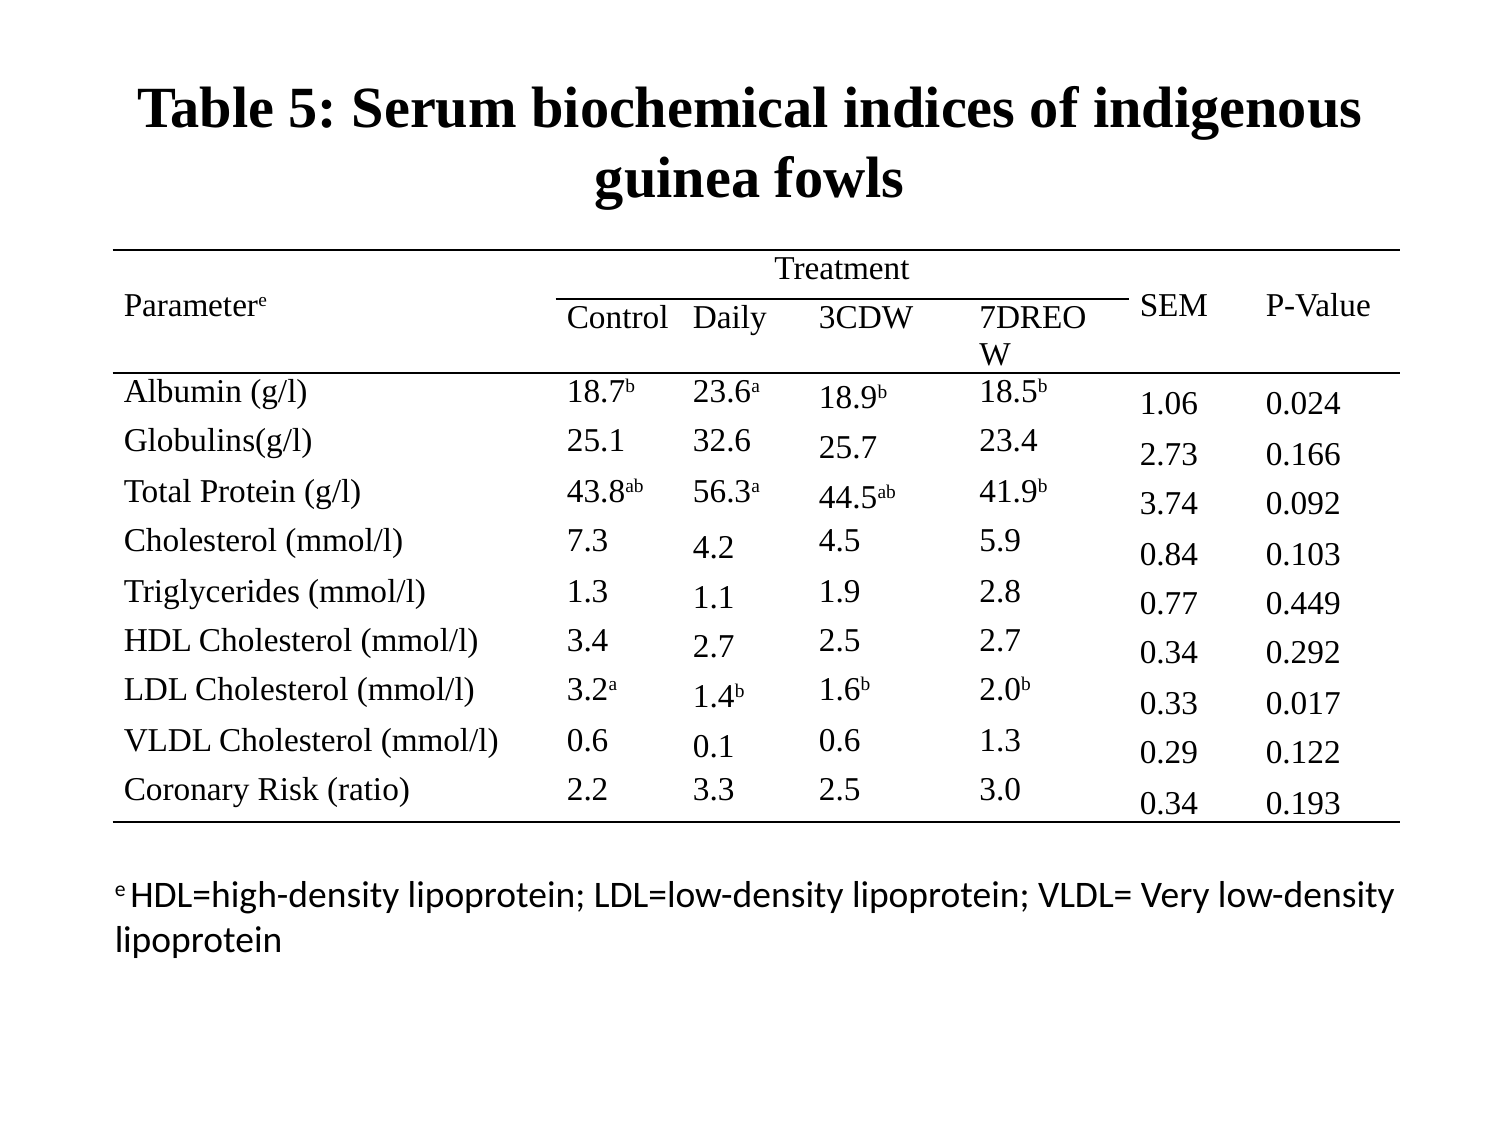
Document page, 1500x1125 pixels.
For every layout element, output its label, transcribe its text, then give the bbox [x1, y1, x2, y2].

table_cell HDL Cholesterol (mmol/l) [113, 622, 556, 670]
table_cell 0.34 [1129, 622, 1255, 670]
table_header Parametere [113, 251, 556, 372]
table_cell Total Protein (g/l) [113, 473, 556, 522]
table_header SEM [1129, 251, 1255, 372]
table_cell VLDL Cholesterol (mmol/l) [113, 722, 556, 771]
table_cell 23.6a [682, 374, 808, 421]
table_cell 3.3 [682, 771, 808, 821]
table_cell Cholesterol (mmol/l) [113, 522, 556, 573]
table_cell 0.84 [1129, 522, 1255, 573]
table_cell 1.06 [1129, 374, 1255, 421]
table_cell 18.9b [808, 374, 968, 421]
table_cell 0.292 [1255, 622, 1400, 670]
table_cell 2.0b [968, 670, 1129, 722]
table_cell 25.7 [808, 421, 968, 473]
table_cell 43.8ab [556, 473, 682, 522]
table_cell 1.3 [968, 722, 1129, 771]
table_cell 0.092 [1255, 473, 1400, 522]
table_cell 0.017 [1255, 670, 1400, 722]
table_cell 2.7 [968, 622, 1129, 670]
title Table 5: Serum biochemical indices of indigenous guinea fowls [75, 45, 1425, 233]
table_cell Coronary Risk (ratio) [113, 771, 556, 821]
table_cell 2.7 [682, 622, 808, 670]
table_cell 56.3a [682, 473, 808, 522]
table_cell Triglycerides (mmol/l) [113, 573, 556, 622]
table_cell 1.4b [682, 670, 808, 722]
table_cell Daily [682, 300, 808, 372]
table_cell LDL Cholesterol (mmol/l) [113, 670, 556, 722]
table_cell Control [556, 300, 682, 372]
table_cell 2.5 [808, 622, 968, 670]
table_cell 0.193 [1255, 771, 1400, 821]
table_cell 0.6 [808, 722, 968, 771]
table_cell 1.3 [556, 573, 682, 622]
table_cell 1.6b [808, 670, 968, 722]
table_cell 32.6 [682, 421, 808, 473]
table_cell 23.4 [968, 421, 1129, 473]
table_cell 0.024 [1255, 374, 1400, 421]
table_cell 3.74 [1129, 473, 1255, 522]
table_cell 0.33 [1129, 670, 1255, 722]
table_cell 4.5 [808, 522, 968, 573]
table_cell 0.166 [1255, 421, 1400, 473]
table_header P-Value [1255, 251, 1400, 372]
table_cell 2.2 [556, 771, 682, 821]
table_cell 3.4 [556, 622, 682, 670]
table_header Treatment [556, 251, 1129, 298]
table_cell 3CDW [808, 300, 968, 372]
table_cell 25.1 [556, 421, 682, 473]
table_cell 3.0 [968, 771, 1129, 821]
text_box e HDL=high-density lipoprotein; LDL=low-density lipoprotein; VLDL= Very low-density lipoprotein [99, 862, 1413, 968]
table_cell 4.2 [682, 522, 808, 573]
table_cell 7DREOW [968, 300, 1129, 372]
table_cell Globulins(g/l) [113, 421, 556, 473]
table_cell Albumin (g/l) [113, 374, 556, 421]
table_cell 18.5b [968, 374, 1129, 421]
table_cell 2.5 [808, 771, 968, 821]
table_cell 2.73 [1129, 421, 1255, 473]
table_cell 0.29 [1129, 722, 1255, 771]
table_cell 0.449 [1255, 573, 1400, 622]
table_cell 41.9b [968, 473, 1129, 522]
table_cell 0.103 [1255, 522, 1400, 573]
table_cell 7.3 [556, 522, 682, 573]
table_cell 1.1 [682, 573, 808, 622]
table_cell 1.9 [808, 573, 968, 622]
table_cell 0.122 [1255, 722, 1400, 771]
table_cell 5.9 [968, 522, 1129, 573]
table_cell 44.5ab [808, 473, 968, 522]
table_cell 0.6 [556, 722, 682, 771]
table_cell 18.7b [556, 374, 682, 421]
table_cell 3.2a [556, 670, 682, 722]
table_cell 0.34 [1129, 771, 1255, 821]
table_cell 2.8 [968, 573, 1129, 622]
table_cell 0.1 [682, 722, 808, 771]
table_cell 0.77 [1129, 573, 1255, 622]
